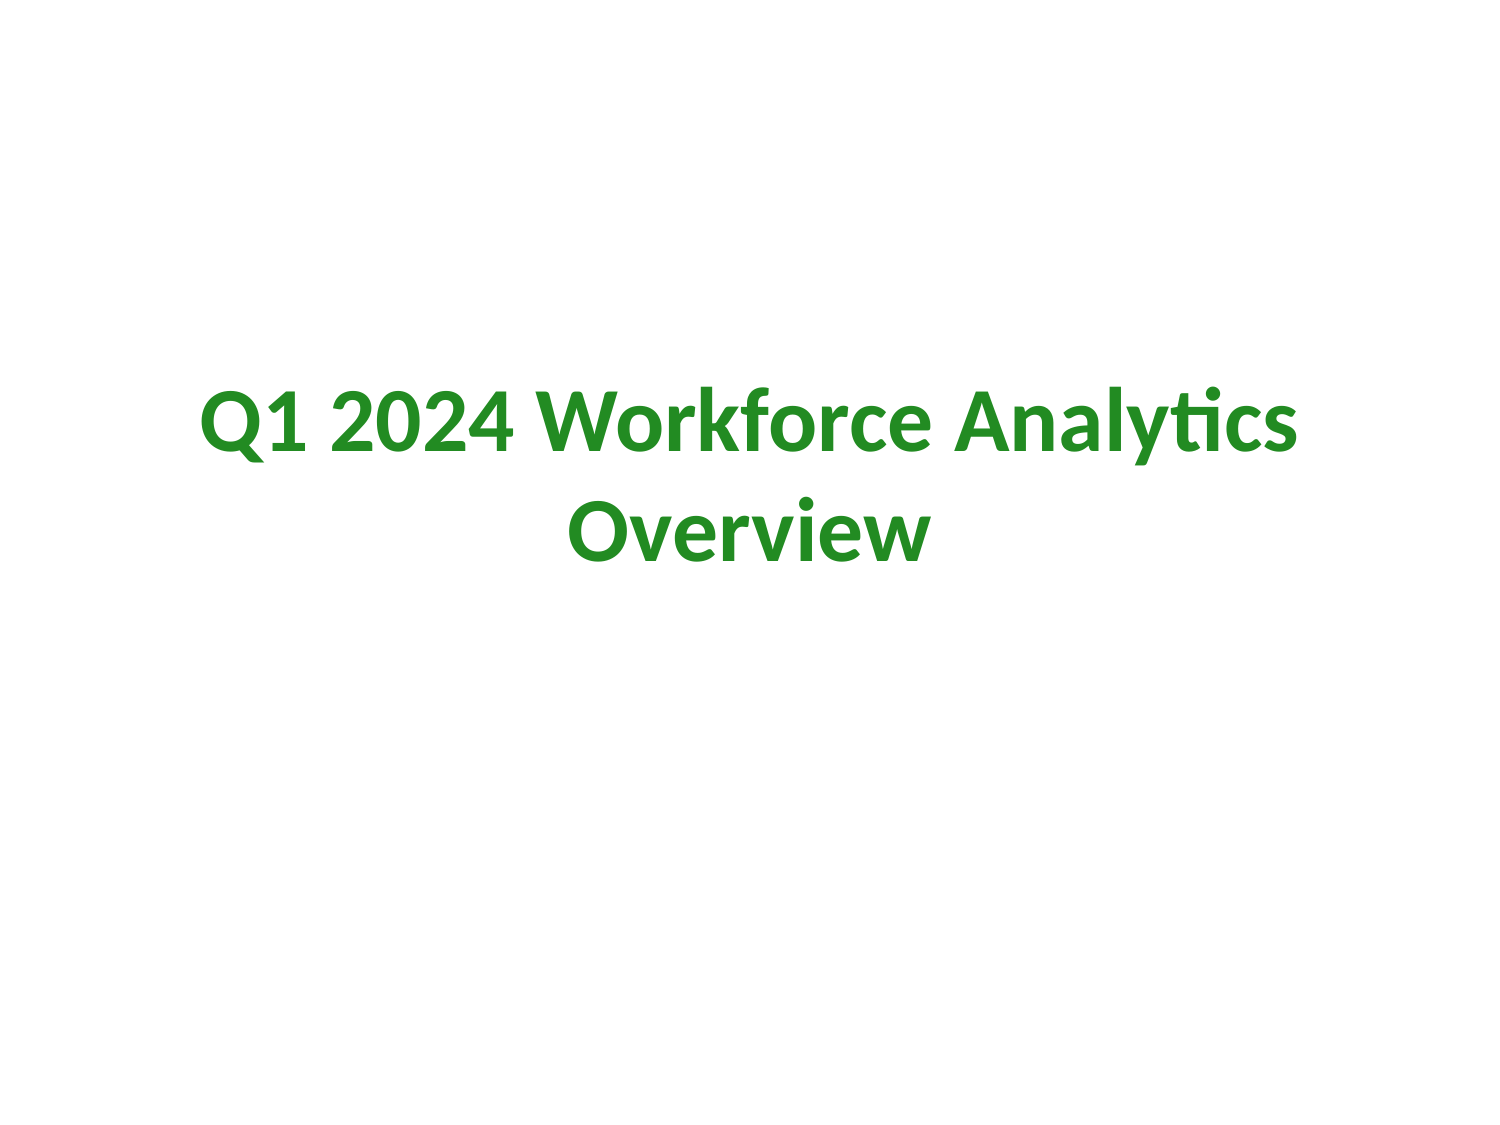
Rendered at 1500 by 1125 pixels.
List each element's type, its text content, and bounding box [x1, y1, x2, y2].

title Q1 2024 Workforce Analytics Overview [112, 349, 1388, 591]
